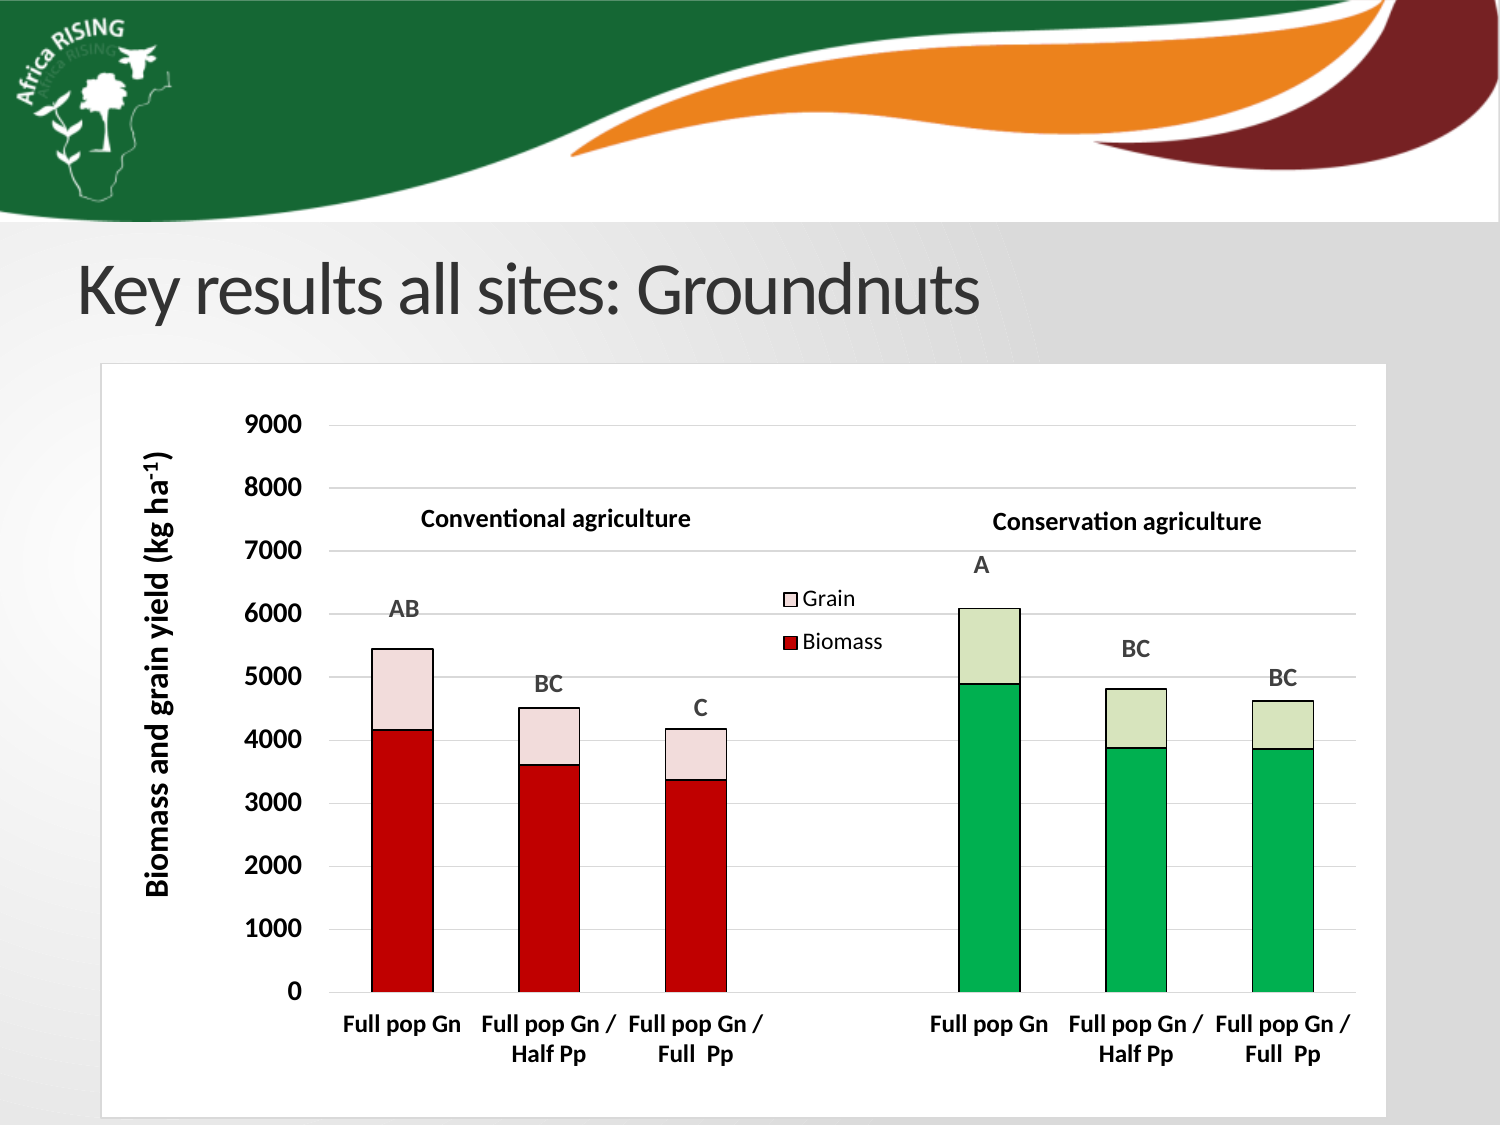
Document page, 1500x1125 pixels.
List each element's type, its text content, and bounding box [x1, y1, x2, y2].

title Key results all sites: Groundnuts [62, 232, 1413, 338]
picture [99, 361, 1388, 1119]
picture [0, 0, 1499, 222]
